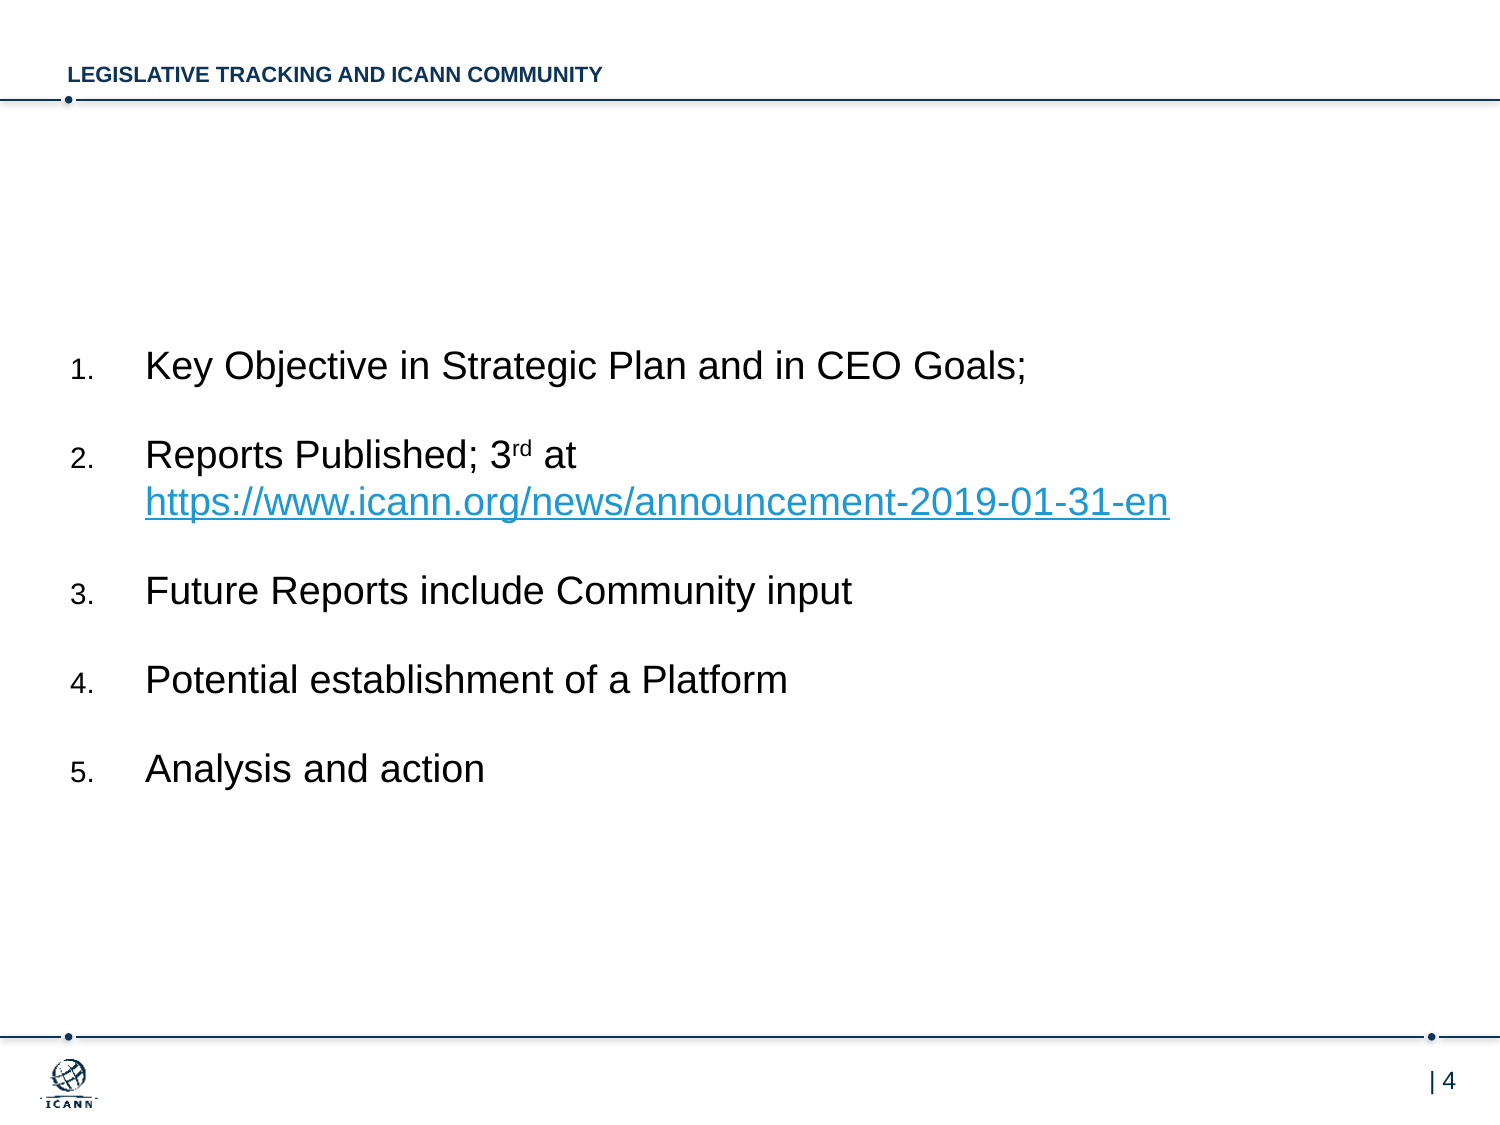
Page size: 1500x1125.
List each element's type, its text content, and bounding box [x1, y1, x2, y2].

title LEGISLATIVE TRACKING AND ICANN COMMUNITY [67, 0, 1382, 149]
picture [38, 1059, 100, 1108]
list Key Objective in Strategic Plan and in CEO Goals; Reports Published; 3rd at https://www.icann.org/news/announcement-2019-01-31-en Future Reports include Community input Potential establishment of a Platform Analysis and action [70, 250, 1368, 1001]
